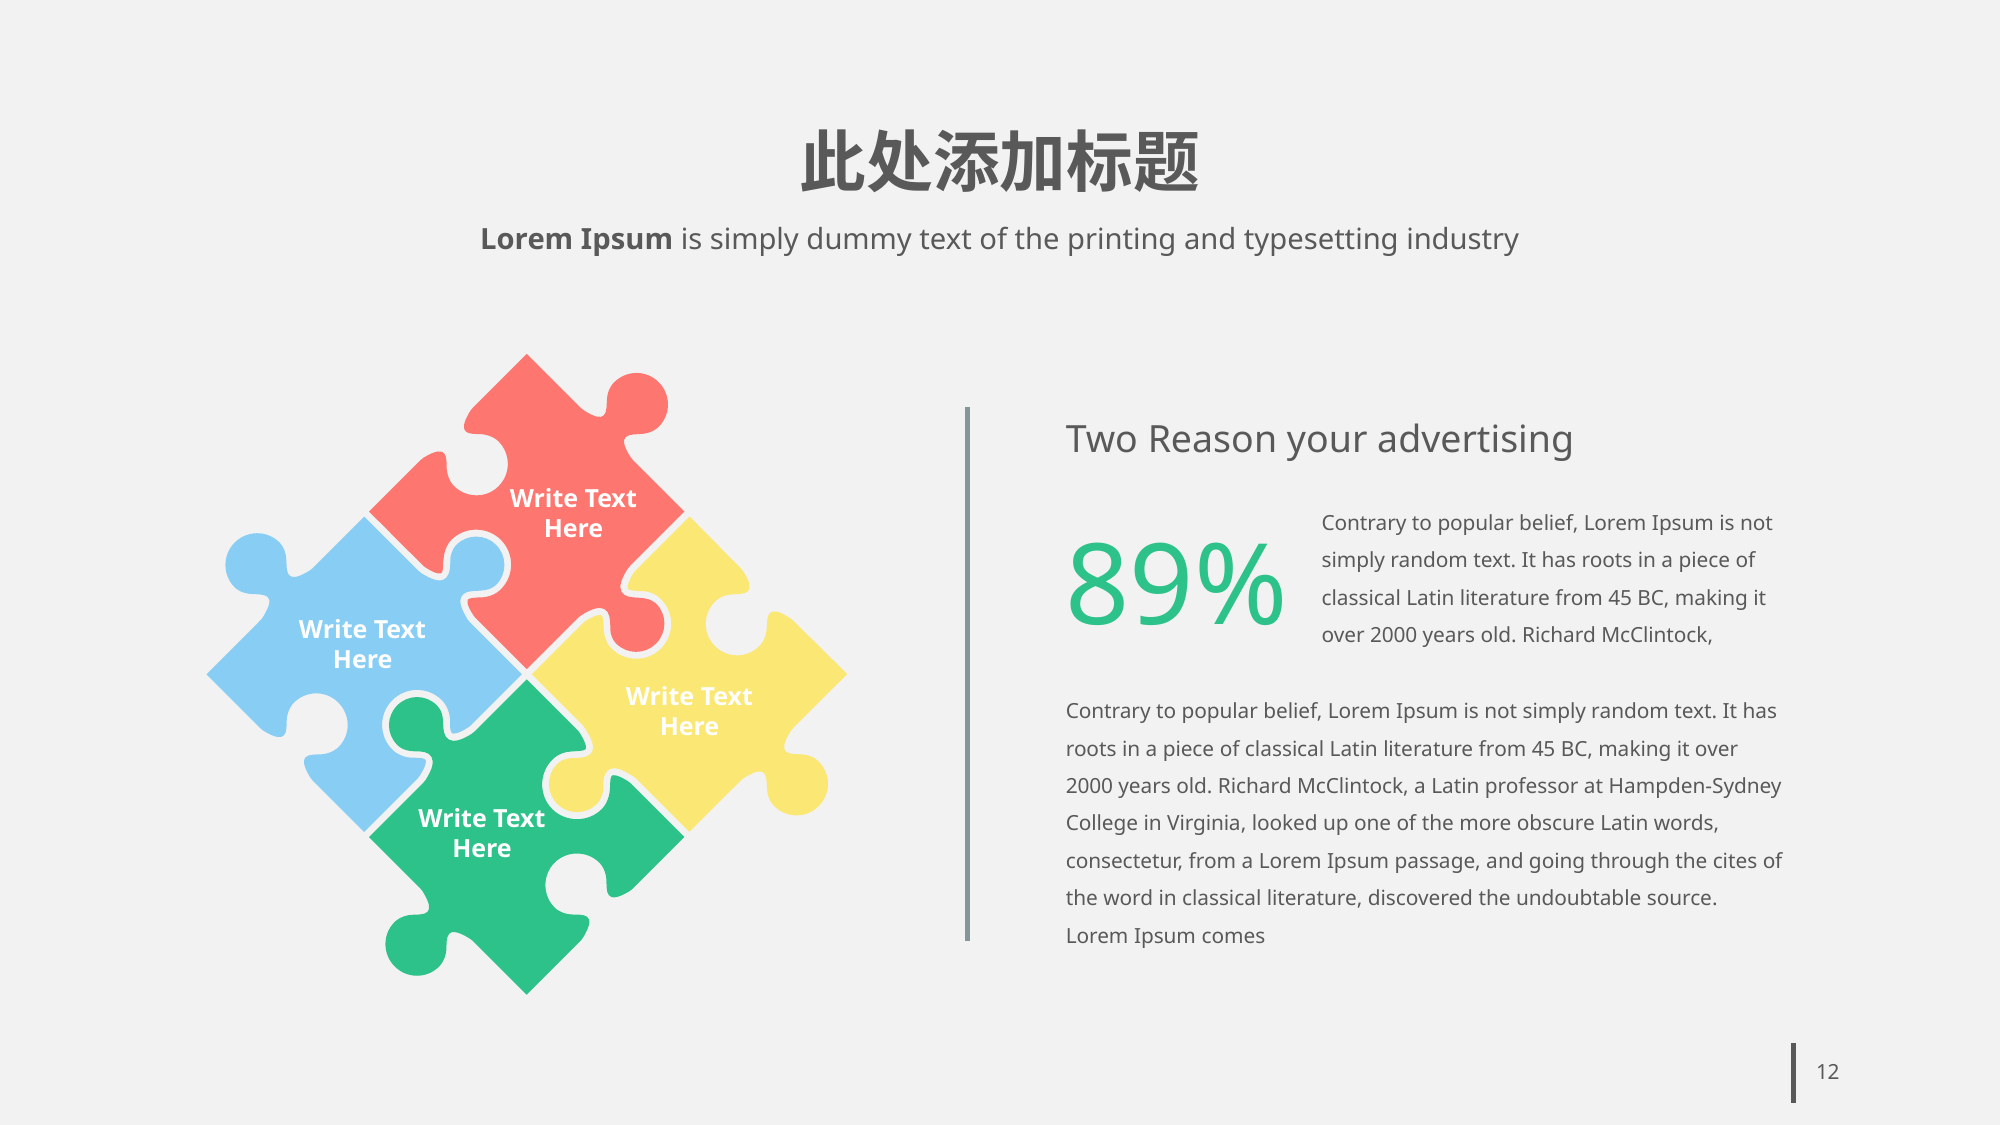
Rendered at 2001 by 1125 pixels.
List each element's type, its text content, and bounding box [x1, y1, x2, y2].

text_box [216, 363, 838, 986]
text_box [1050, 407, 1798, 959]
list Lorem Ipsum is simply dummy text of the printing and typesetting industry [137, 216, 1863, 271]
text_box 12 [1796, 1042, 1863, 1103]
title 此处添加标题 [137, 59, 1863, 216]
